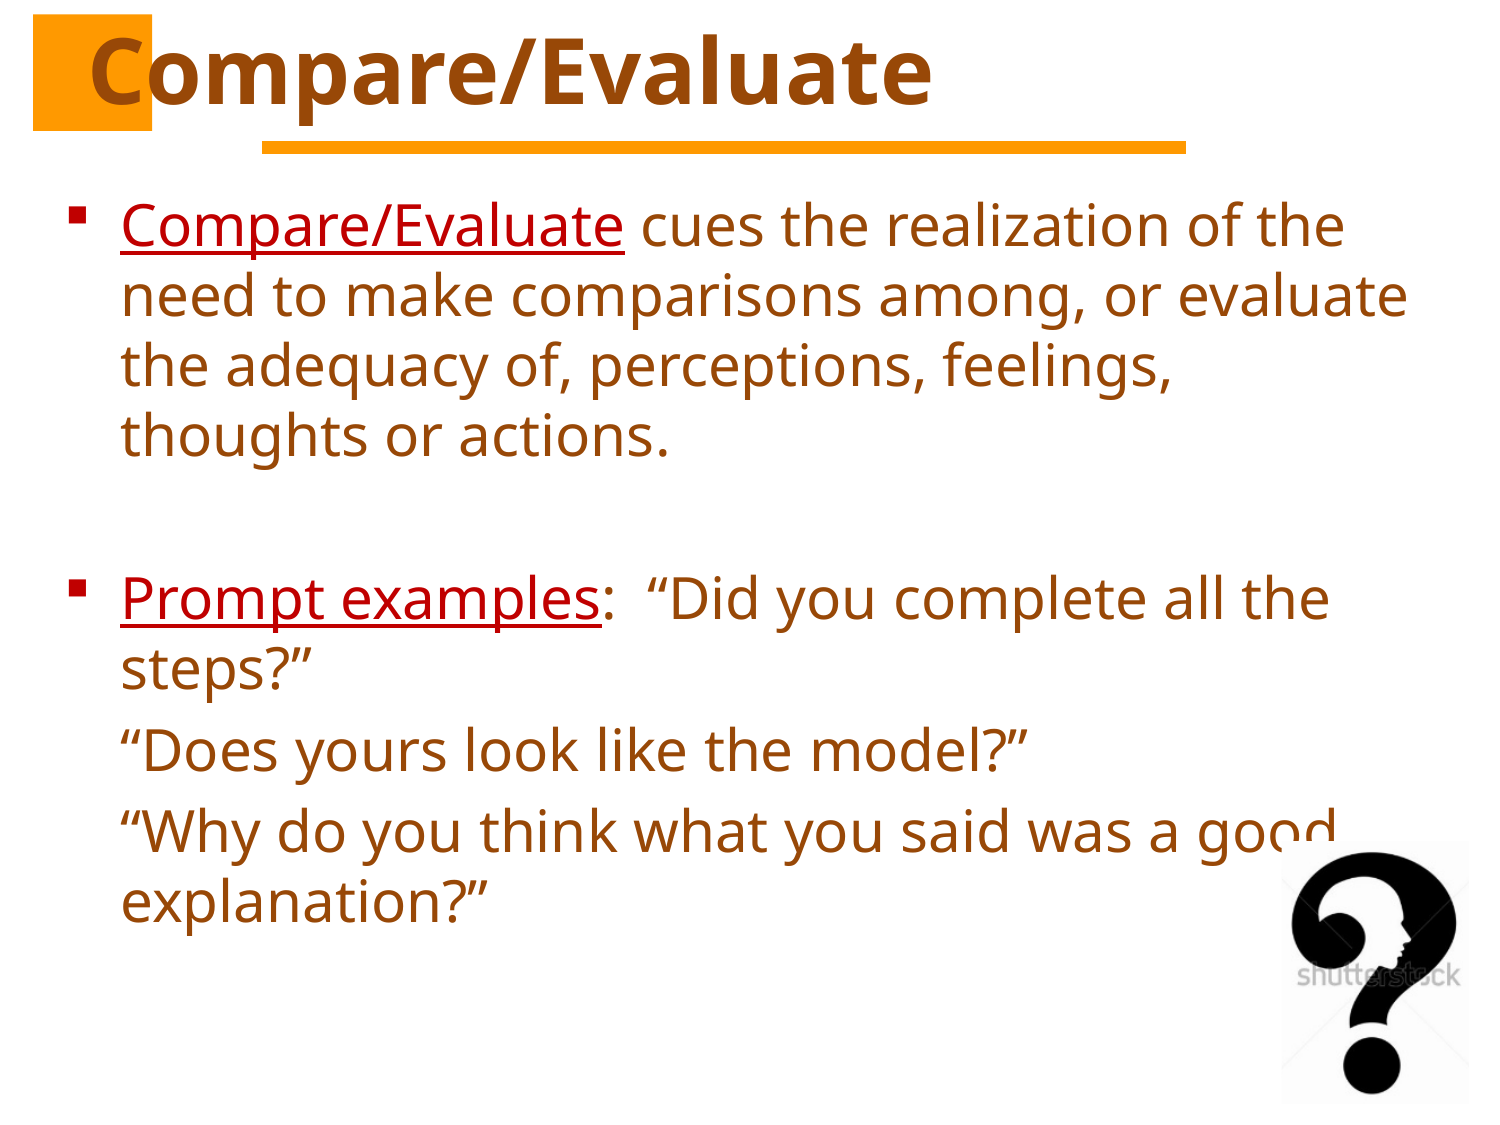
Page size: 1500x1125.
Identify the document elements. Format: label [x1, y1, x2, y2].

picture [1281, 840, 1470, 1104]
text_box [31, 12, 154, 133]
list [48, 180, 1452, 994]
title [72, 12, 1180, 124]
